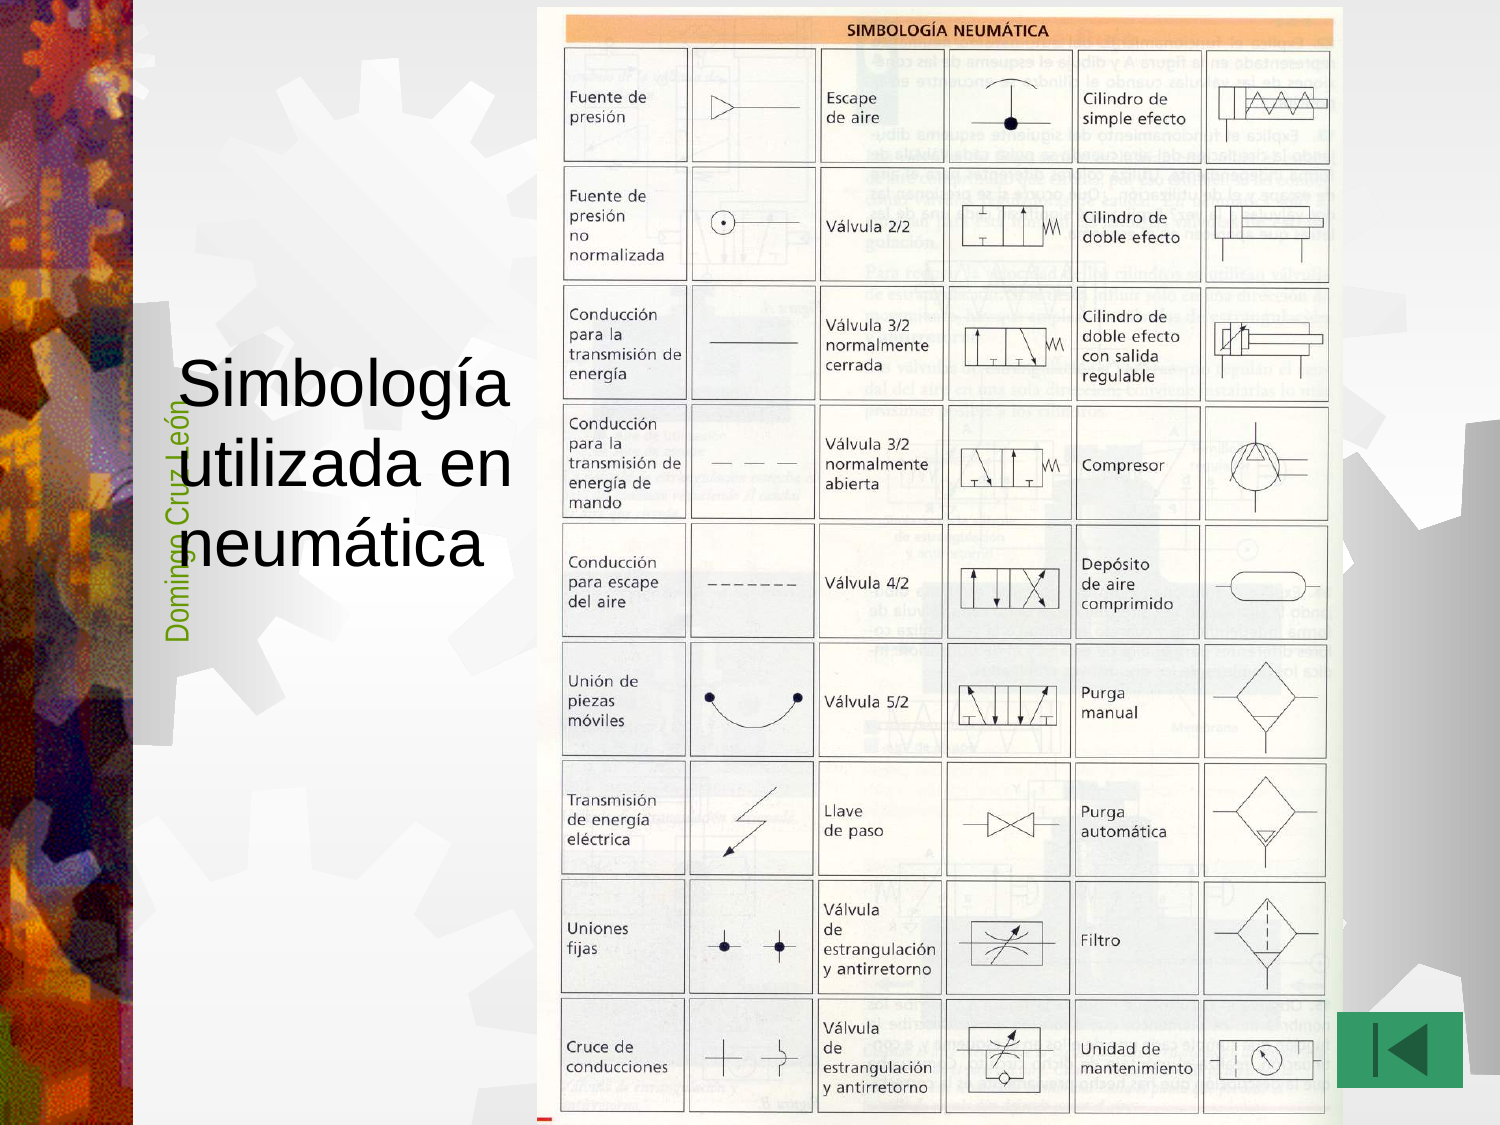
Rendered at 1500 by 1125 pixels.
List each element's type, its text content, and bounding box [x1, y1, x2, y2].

text_box Simbología utilizada en neumática [162, 331, 532, 588]
text_box [1348, 1012, 1463, 1088]
picture [0, 0, 133, 1125]
picture [537, 7, 1344, 1125]
